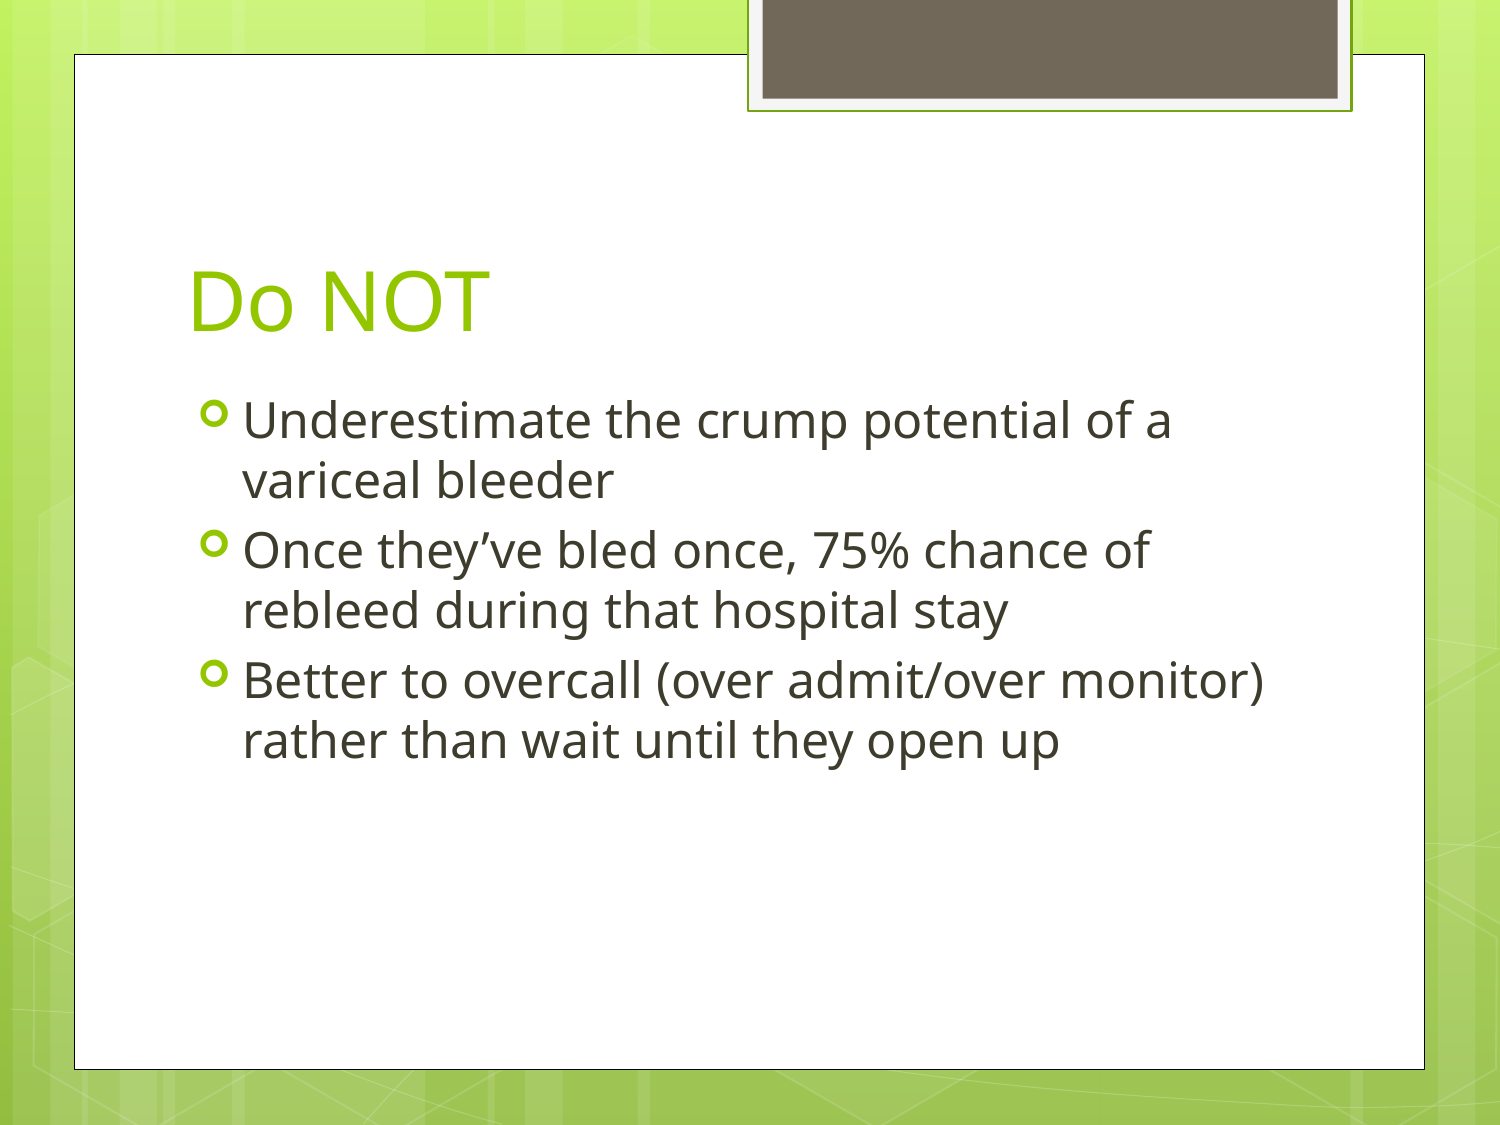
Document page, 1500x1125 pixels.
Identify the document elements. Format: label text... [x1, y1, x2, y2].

list Underestimate the crump potential of a variceal bleeder Once they’ve bled once, 75% chance of rebleed during that hospital stay Better to overcall (over admit/over monitor) rather than wait until they open up [171, 381, 1283, 957]
title Do NOT [171, 168, 1324, 357]
